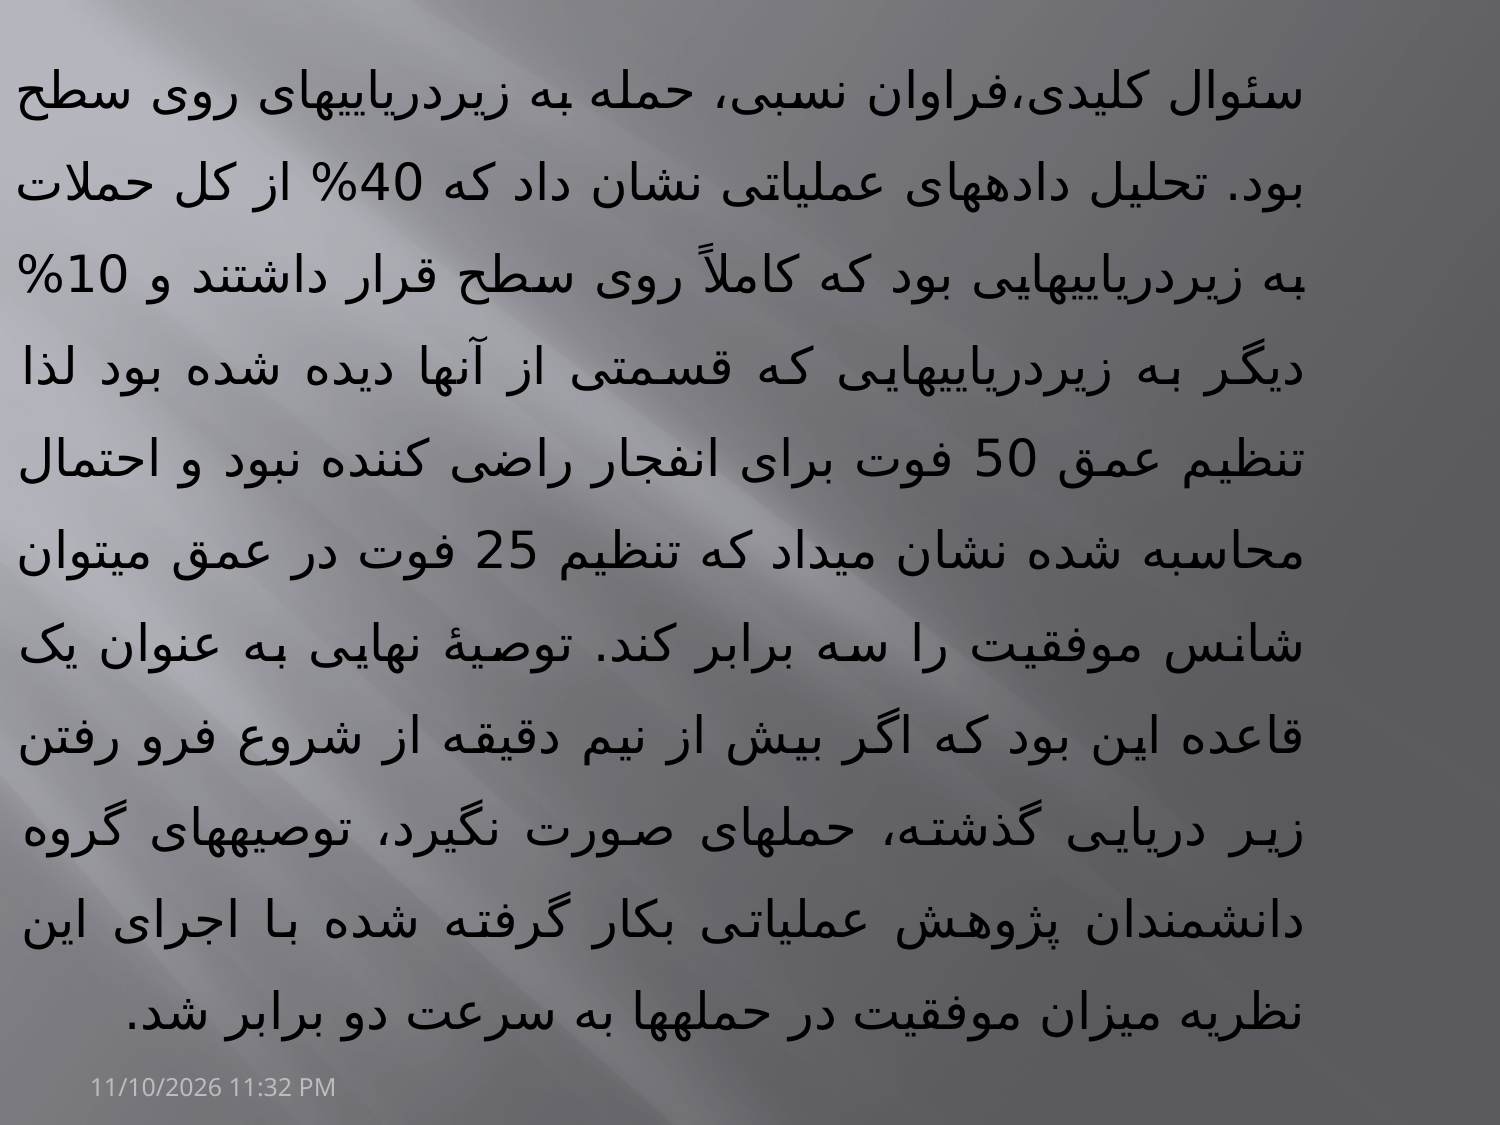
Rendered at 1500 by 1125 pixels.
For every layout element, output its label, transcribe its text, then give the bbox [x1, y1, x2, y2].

list سئوال کلیدی،فراوان نسبی، حمله به زیردریایی­های روی سطح بود. تحلیل داده­های عملیاتی نشان داد که 40% از کل حملات به زیردریایی­هایی بود که کاملاً روی سطح قرار داشتند و 10% دیگر به زیردریایی­هایی که قسمتی از آن­ها دیده شده بود لذا تنظیم عمق 50 فوت برای انفجار راضی کننده نبود و احتمال محاسبه شده نشان می­داد که تنظیم 25 فوت در عمق می­توان شانس موفقیت را سه برابر کند. توصیۀ نهایی به عنوان یک قاعده این بود که اگر بیش از نیم دقیقه از شروع فرو رفتن زیر دریایی گذشته، حمله­ای صورت نگیرد، توصیه­های گروه دانشمندان پژوهش عملیاتی بکار گرفته شده با اجرای این نظریه میزان موفقیت در حمله­ها به سرعت دو برابر شد. [0, 19, 1406, 1071]
slide_number 20/مارس/1 [75, 1071, 425, 1113]
